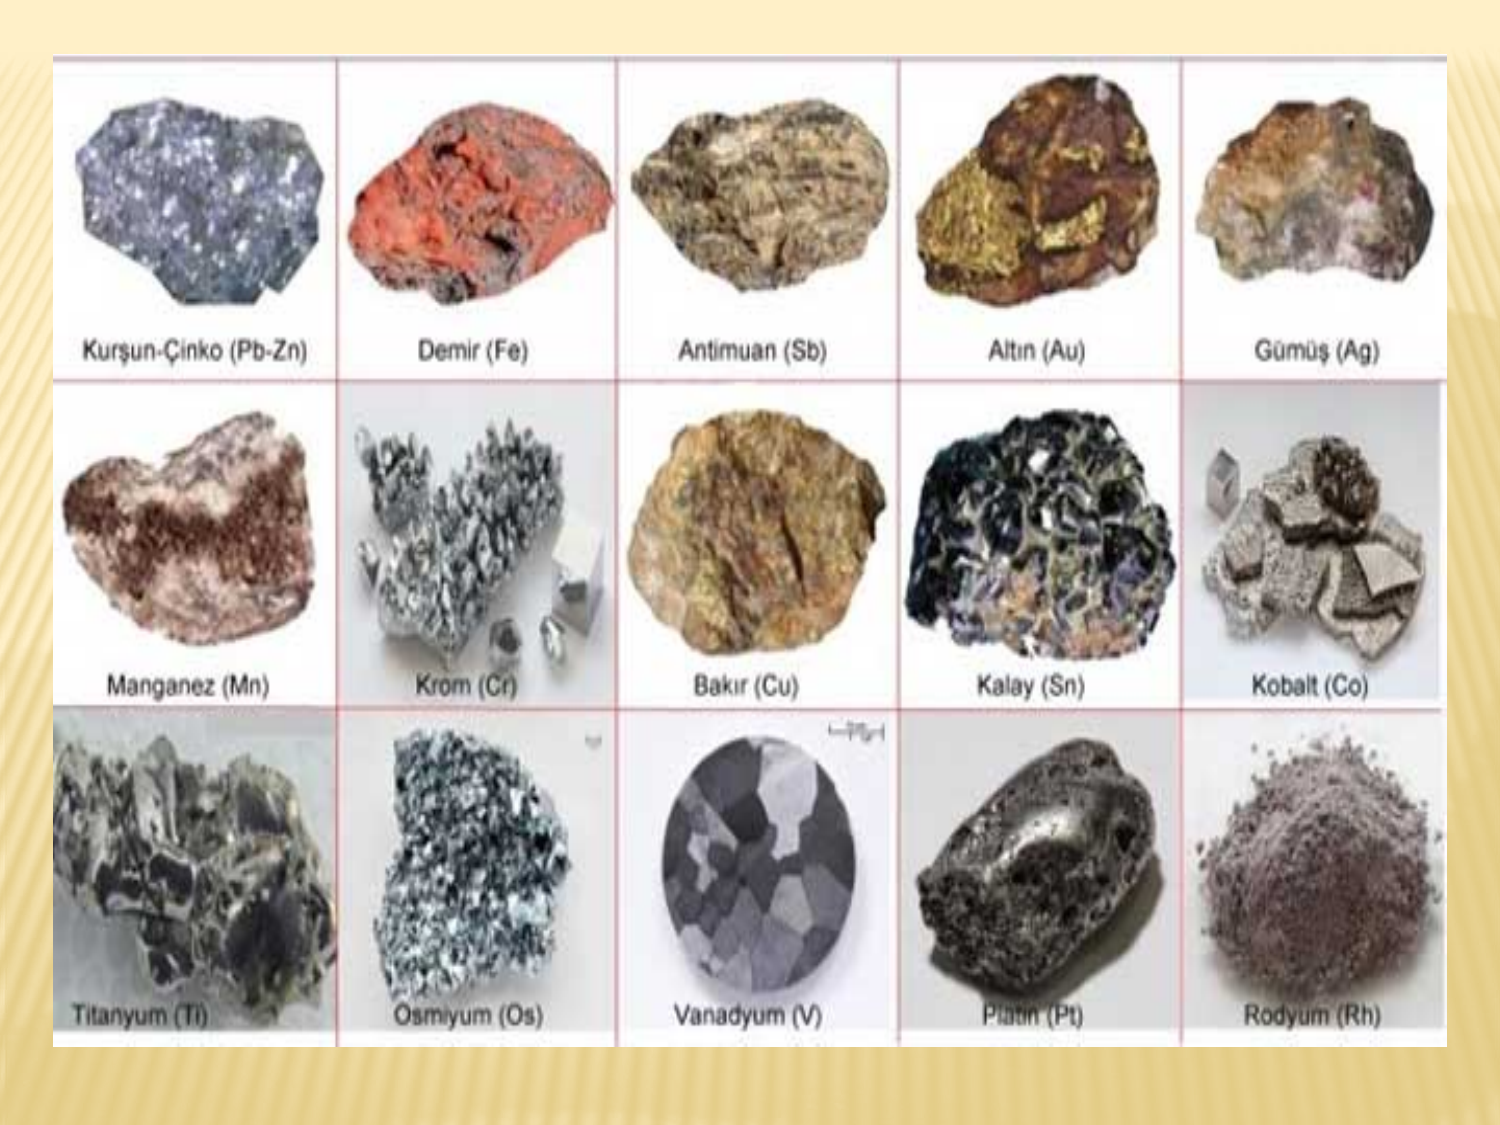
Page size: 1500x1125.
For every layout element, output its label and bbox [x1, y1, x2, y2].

picture [52, 54, 1448, 1048]
